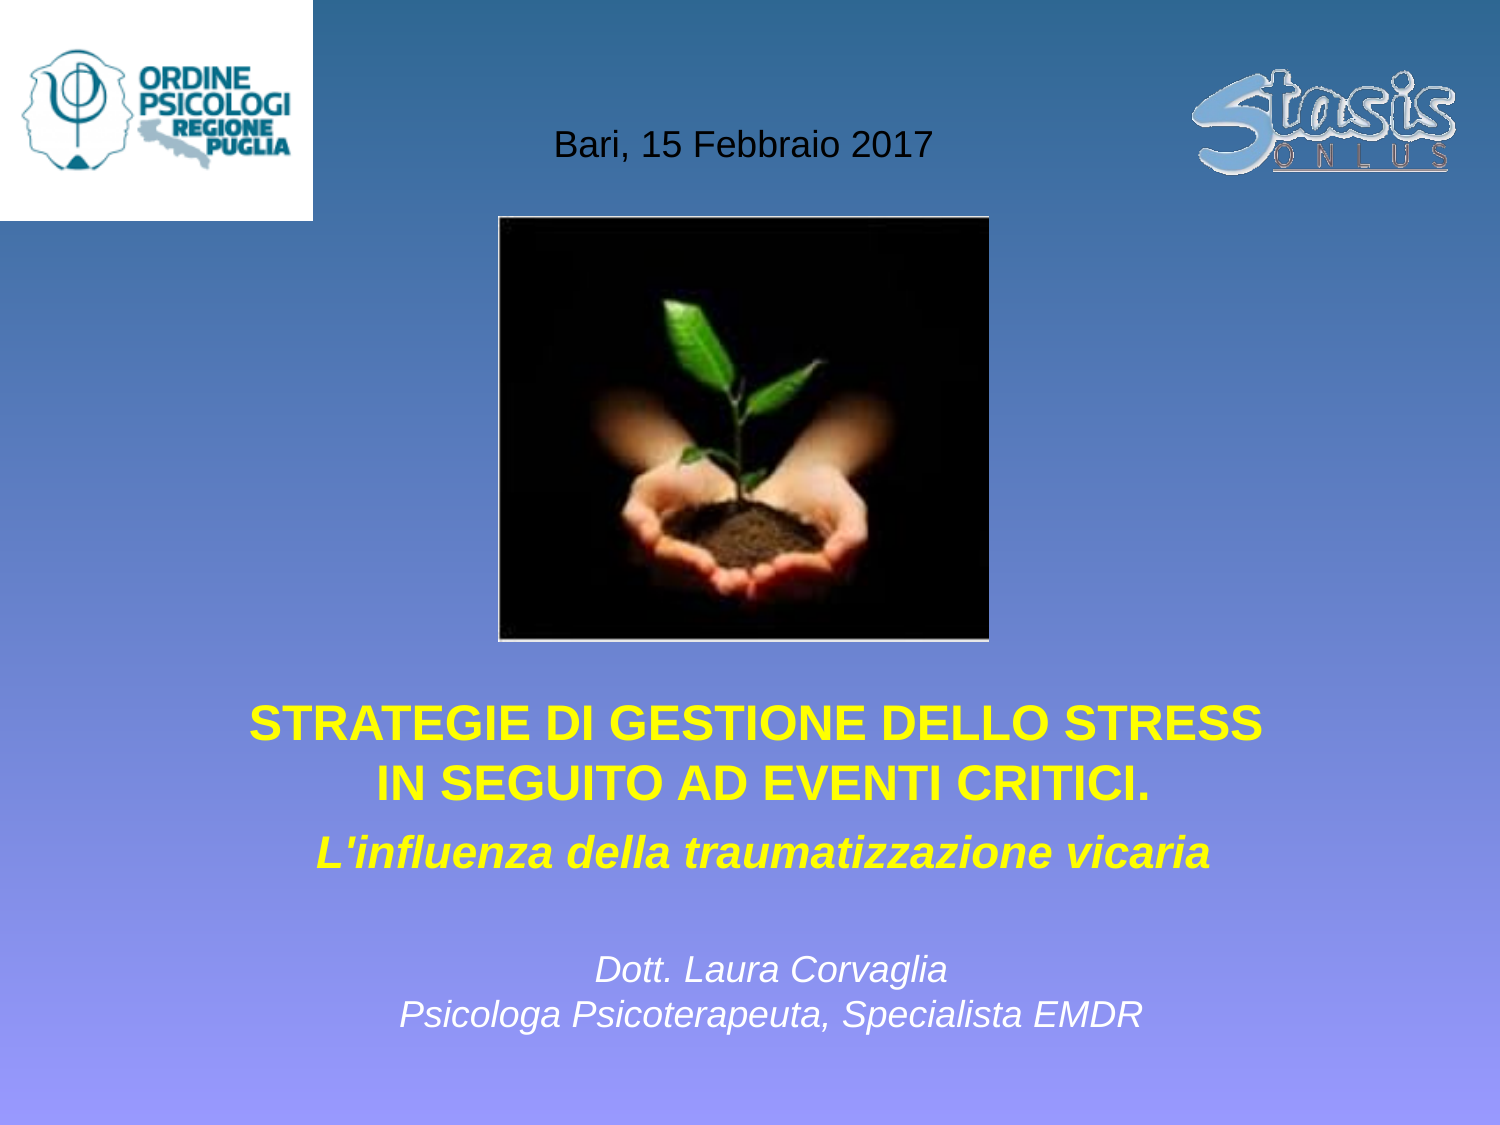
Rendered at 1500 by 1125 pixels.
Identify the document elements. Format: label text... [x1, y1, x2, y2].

text_box Dott. Laura Corvaglia Psicologa Psicoterapeuta, Specialista EMDR [293, 937, 1250, 1042]
picture [0, 0, 313, 221]
picture [498, 215, 990, 642]
picture [1174, 0, 1488, 221]
text_box STRATEGIE DI GESTIONE DELLO STRESS IN SEGUITO AD EVENTI CRITICI. L'influenza della traumatizzazione vicaria [234, 682, 1294, 885]
text_box Bari, 15 Febbraio 2017 [538, 90, 949, 173]
